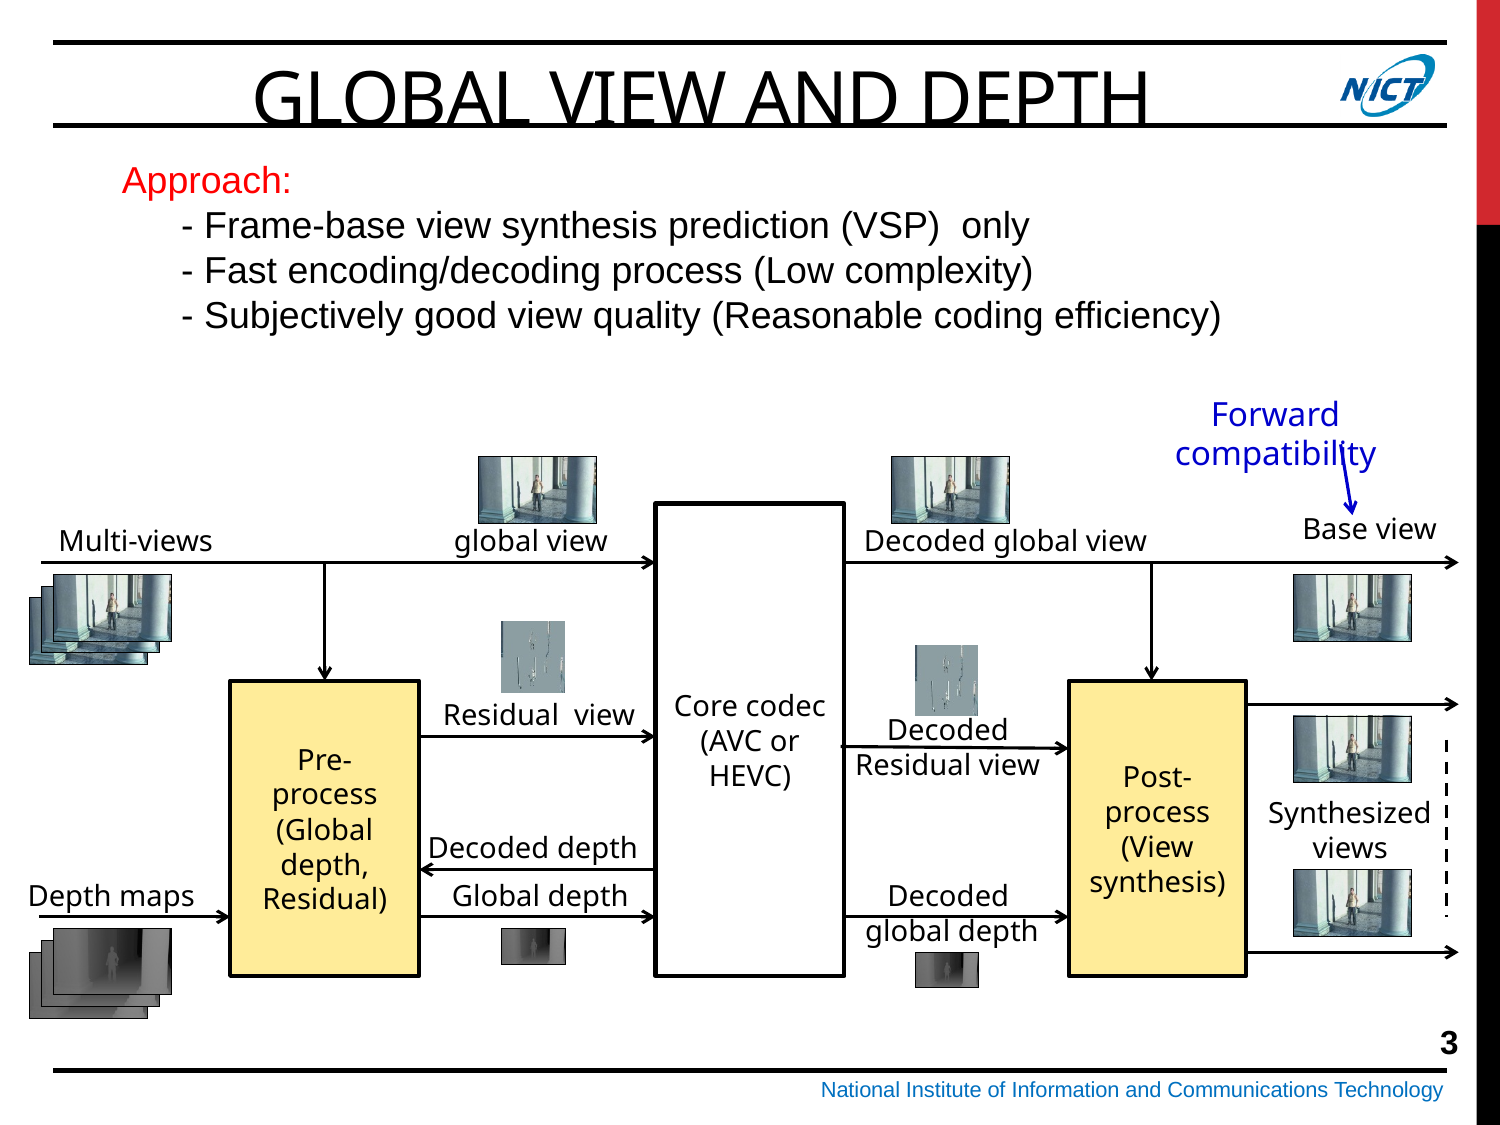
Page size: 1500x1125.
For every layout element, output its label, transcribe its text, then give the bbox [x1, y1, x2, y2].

picture [1340, 54, 1435, 117]
text_box Global view and depth [64, 42, 1340, 149]
slide_number 3 [1411, 1011, 1474, 1072]
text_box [17, 384, 1460, 1019]
text_box Approach: - Frame-base view synthesis prediction (VSP) only - Fast encoding/decoding process (Low complexity) - Subjectively good view quality (Reasonable coding efficiency) [107, 148, 1237, 344]
